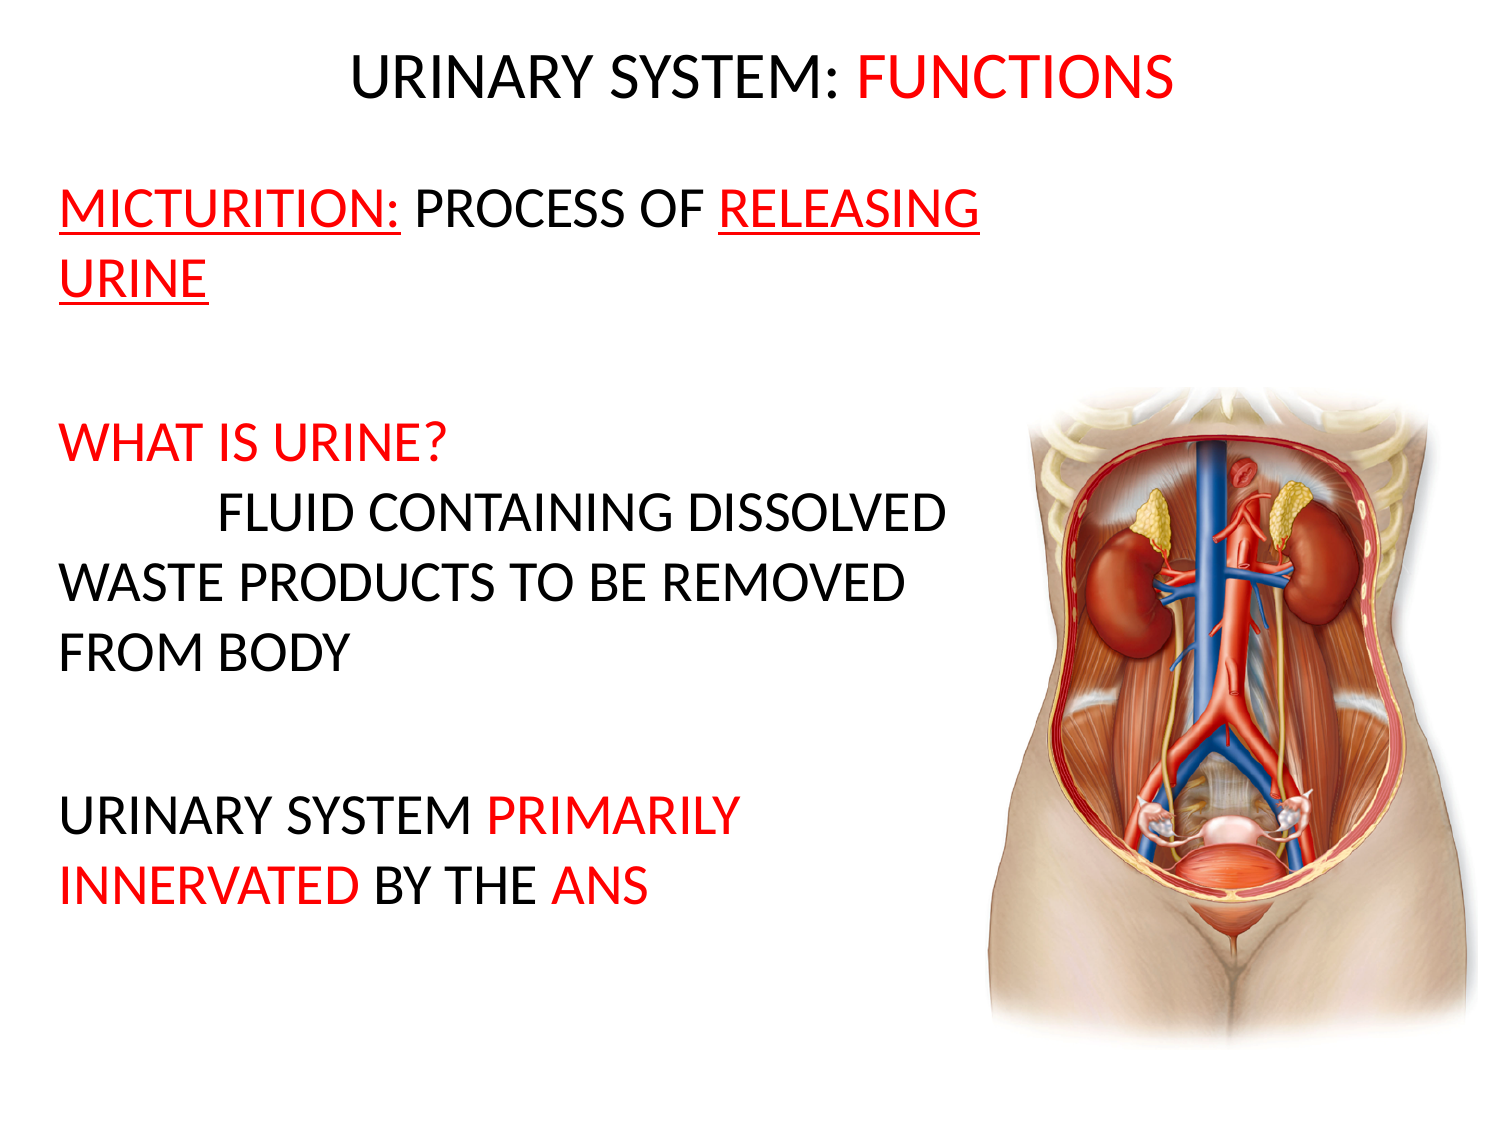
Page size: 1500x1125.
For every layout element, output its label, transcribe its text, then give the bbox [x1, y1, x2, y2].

list Micturition: Process of Releasing Urine What is Urine? Fluid containing dissolved waste products to be removed from body Urinary system primarily innervated by the ANS [43, 213, 1013, 1075]
text_box Urinary System: Functions [43, 24, 1482, 213]
picture [984, 387, 1478, 1051]
